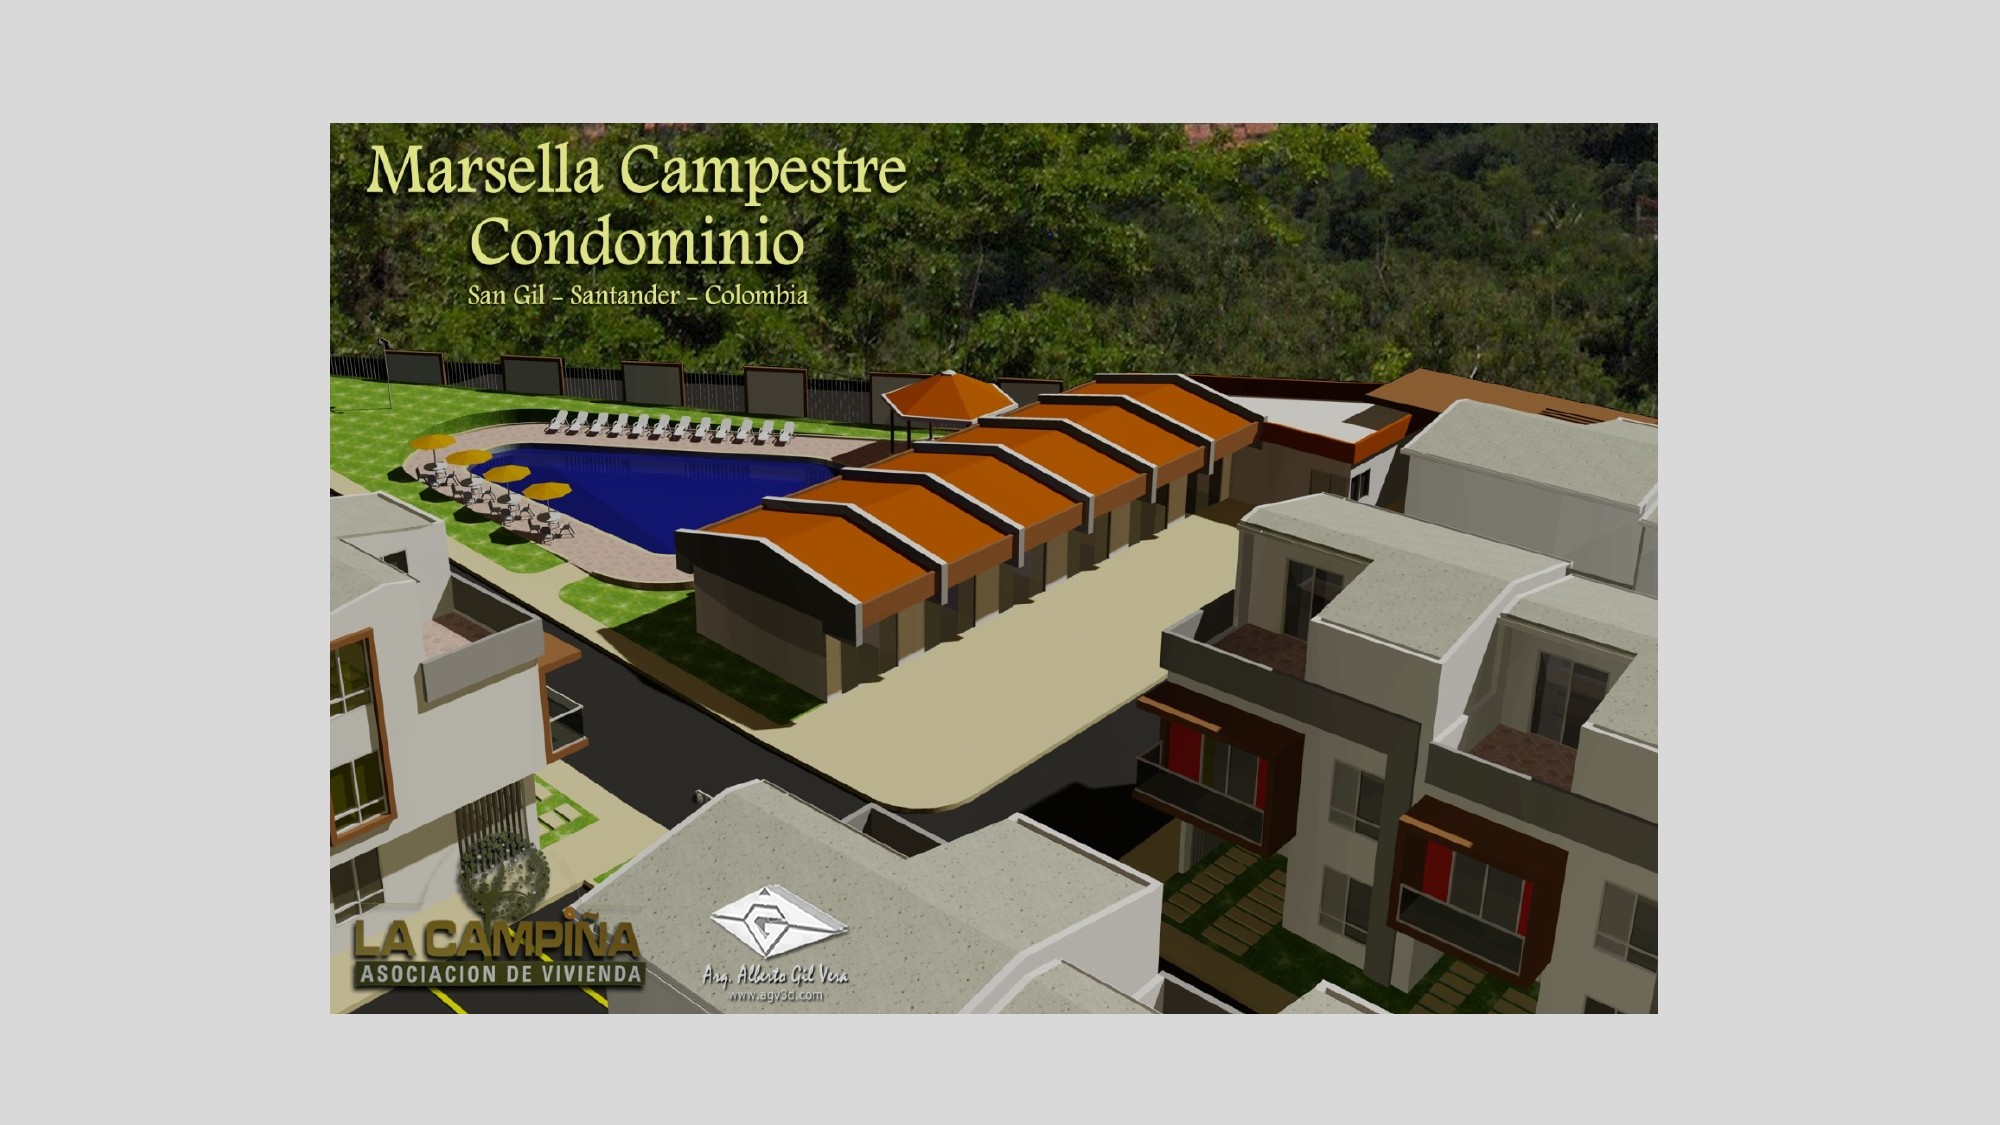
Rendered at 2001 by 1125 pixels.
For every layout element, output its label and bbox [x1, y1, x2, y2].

list [330, 123, 1658, 1014]
